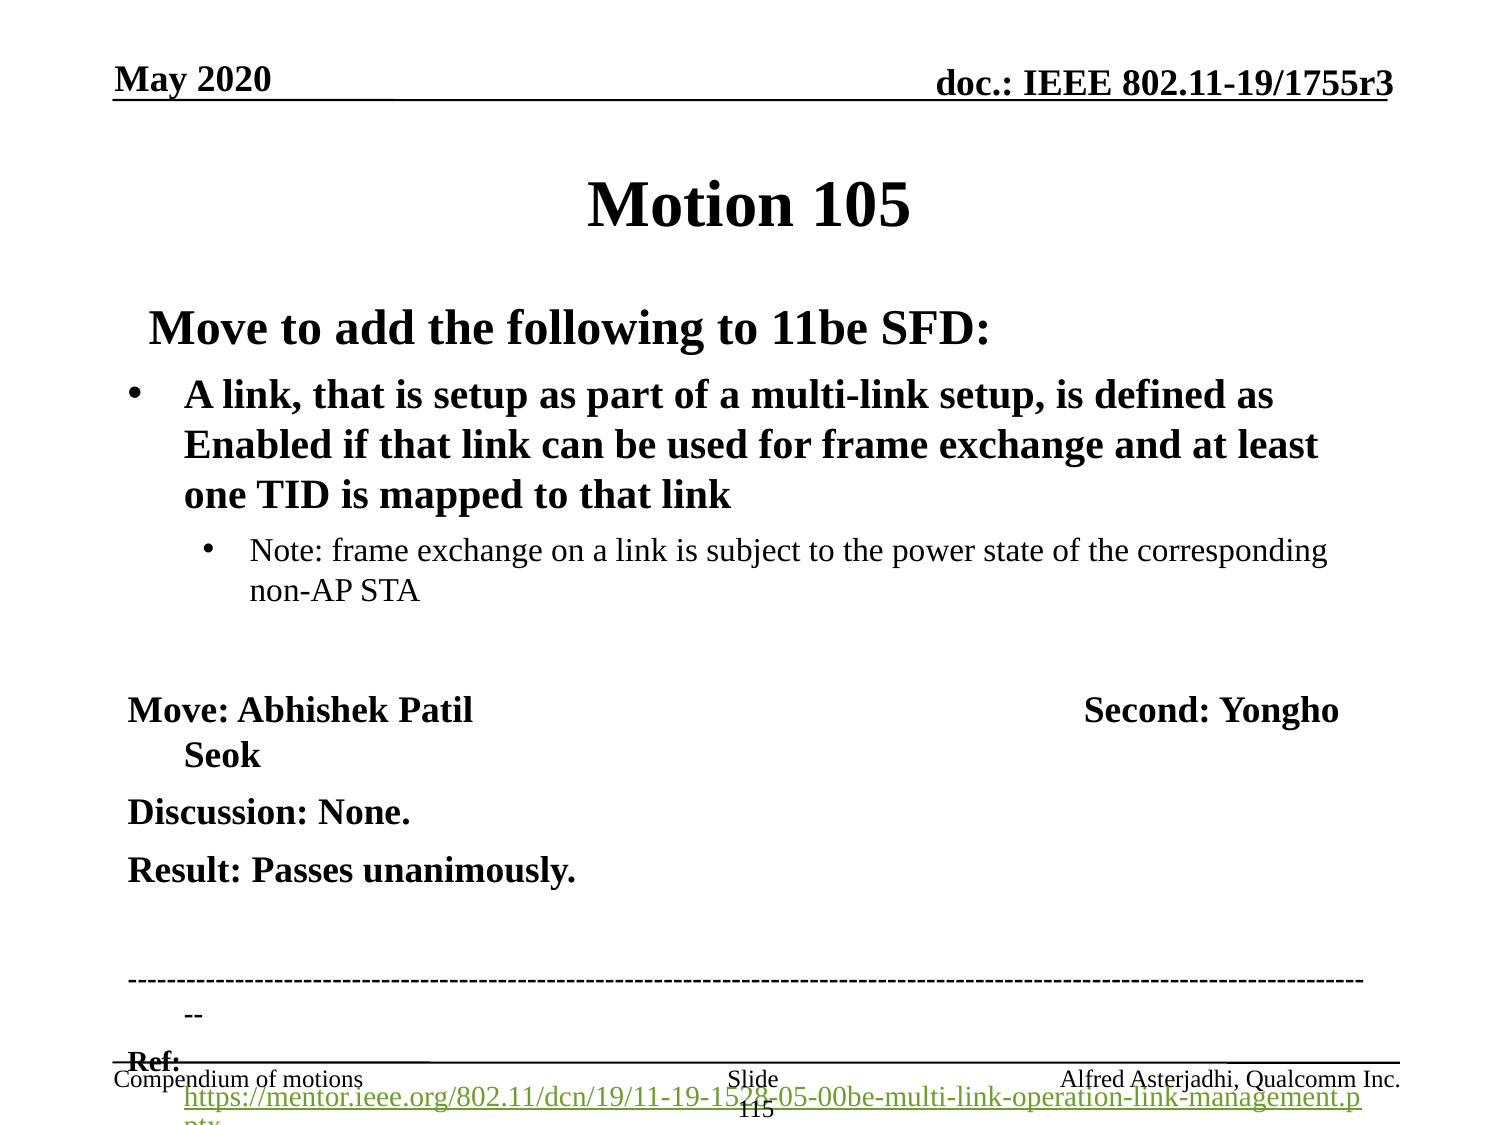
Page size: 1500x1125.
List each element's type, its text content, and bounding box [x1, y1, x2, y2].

slide_number Slide 115 [712, 1061, 800, 1123]
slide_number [114, 54, 423, 100]
title Motion 105 [112, 112, 1388, 286]
footer Alfred Asterjadhi, Qualcomm Inc. [878, 1061, 1402, 1093]
list Move to add the following to 11be SFD: A link, that is setup as part of a multi-link setup, is defined as Enabled if that link can be used for frame exchange and at least one TID is mapped to that link Note: frame exchange on a link is subject to the power state of the corresponding non-AP STA Move: Abhishek Patil Second: Yongho Seok Discussion: None. Result: Passes unanimously. --------------------------------------------------------------------------------------------------------------------------------- Ref: https://mentor.ieee.org/802.11/dcn/19/11-19-1528-05-00be-multi-link-operation-link-management.pptx [112, 286, 1388, 1071]
